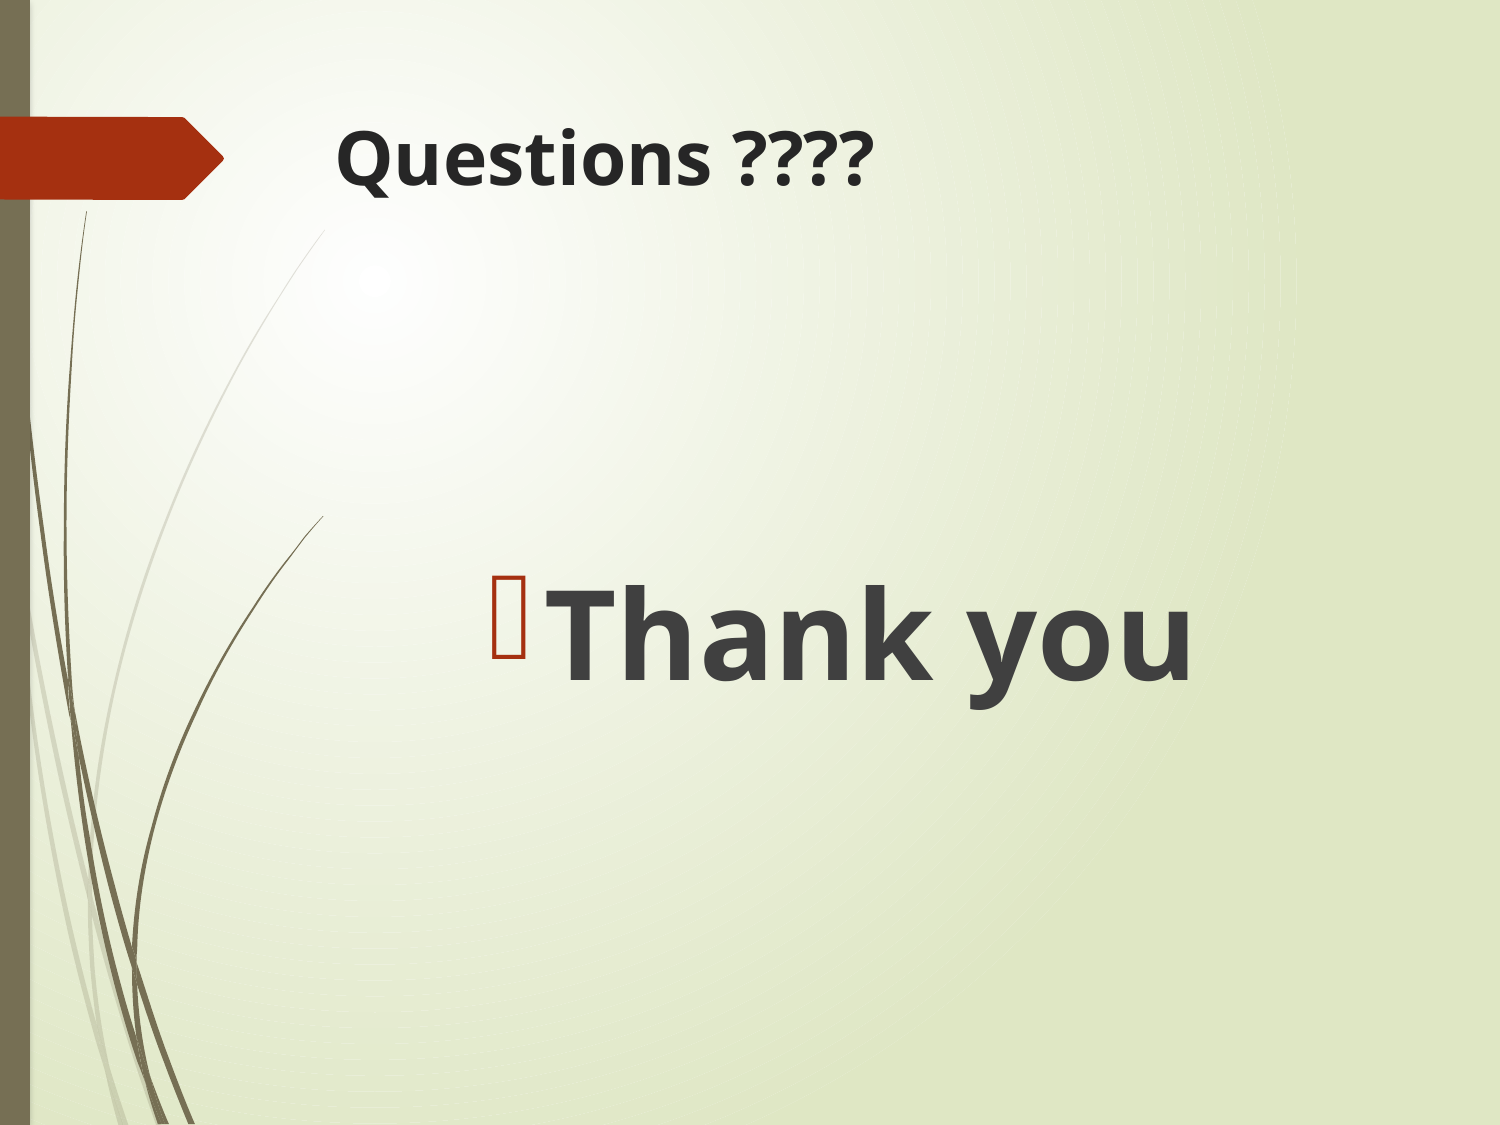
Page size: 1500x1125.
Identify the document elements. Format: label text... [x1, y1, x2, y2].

title Questions ???? [319, 102, 1400, 313]
list Thank you [318, 350, 1400, 970]
